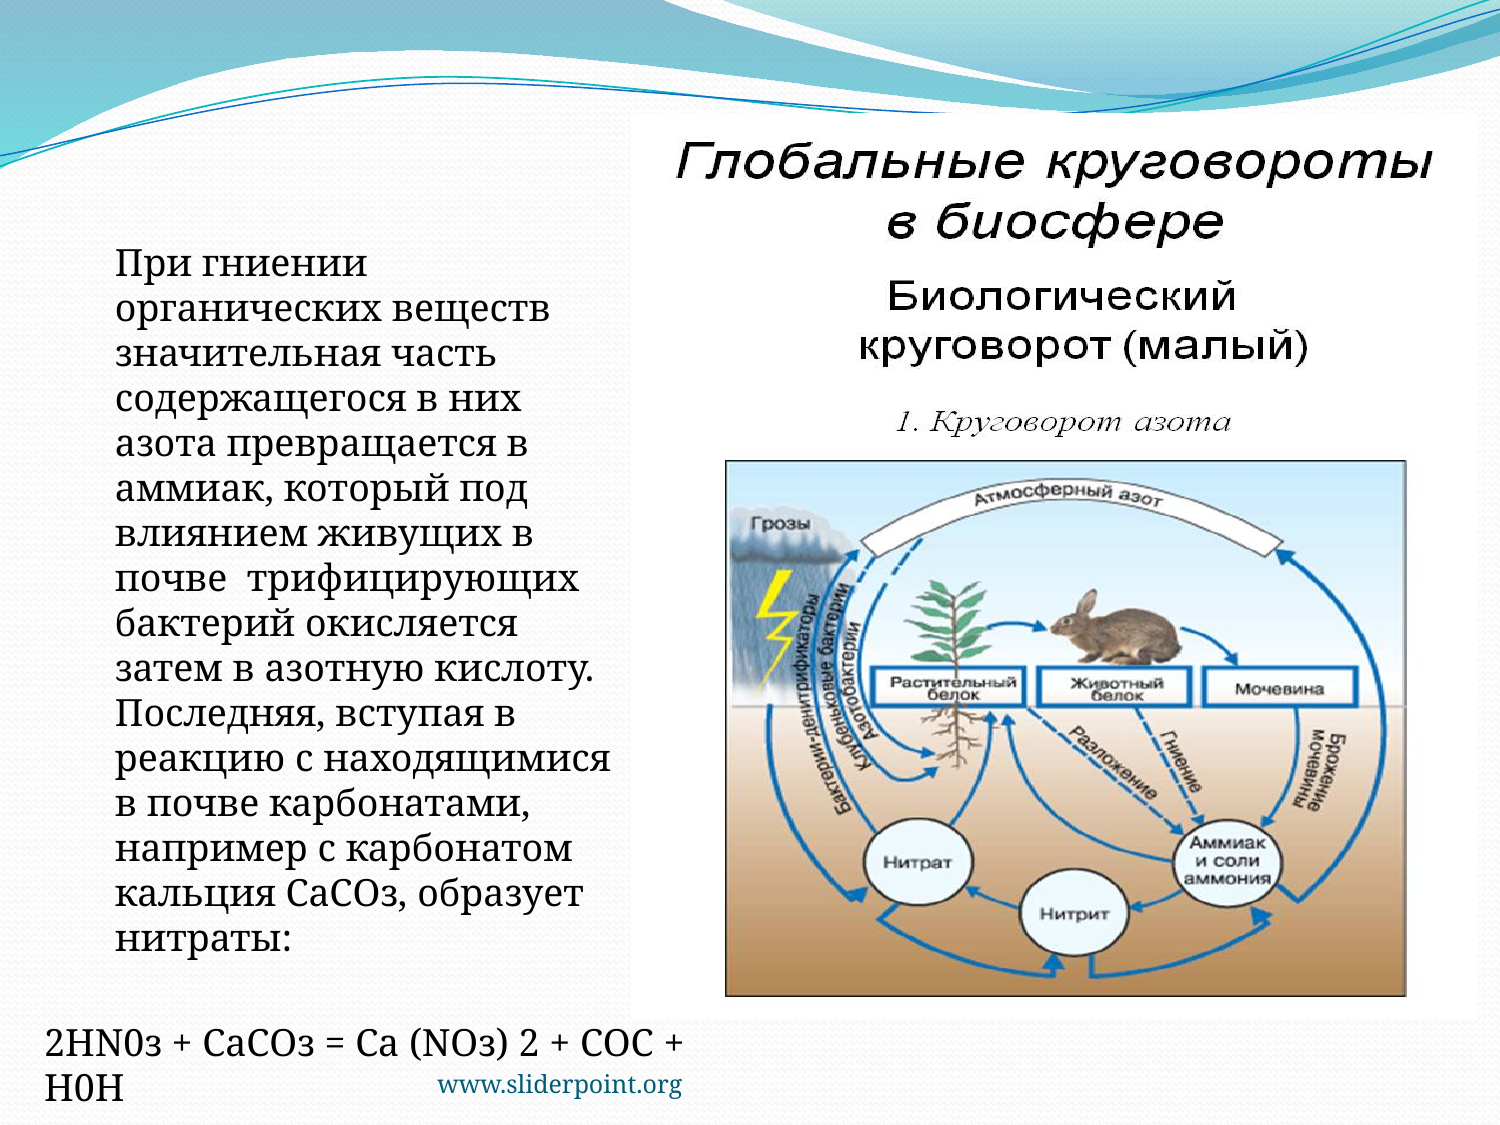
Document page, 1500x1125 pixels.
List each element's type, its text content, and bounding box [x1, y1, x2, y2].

picture [631, 113, 1477, 1019]
footer www.sliderpoint.org [437, 1042, 988, 1103]
text_box При гниении органических веществ значительная часть содержащегося в них азота превращается в аммиак, который под влиянием живущих в почве трифицирующих бактерий окисляется затем в азотную кислоту. Последняя, вступая в реакцию с находящимися в почве карбонатами, например с карбонатом кальция СаСОз, образует нитраты: [100, 231, 624, 967]
text_box 2HN0з + СаСОз = Са (NОз) 2 + СОС + Н0Н [29, 1011, 786, 1117]
